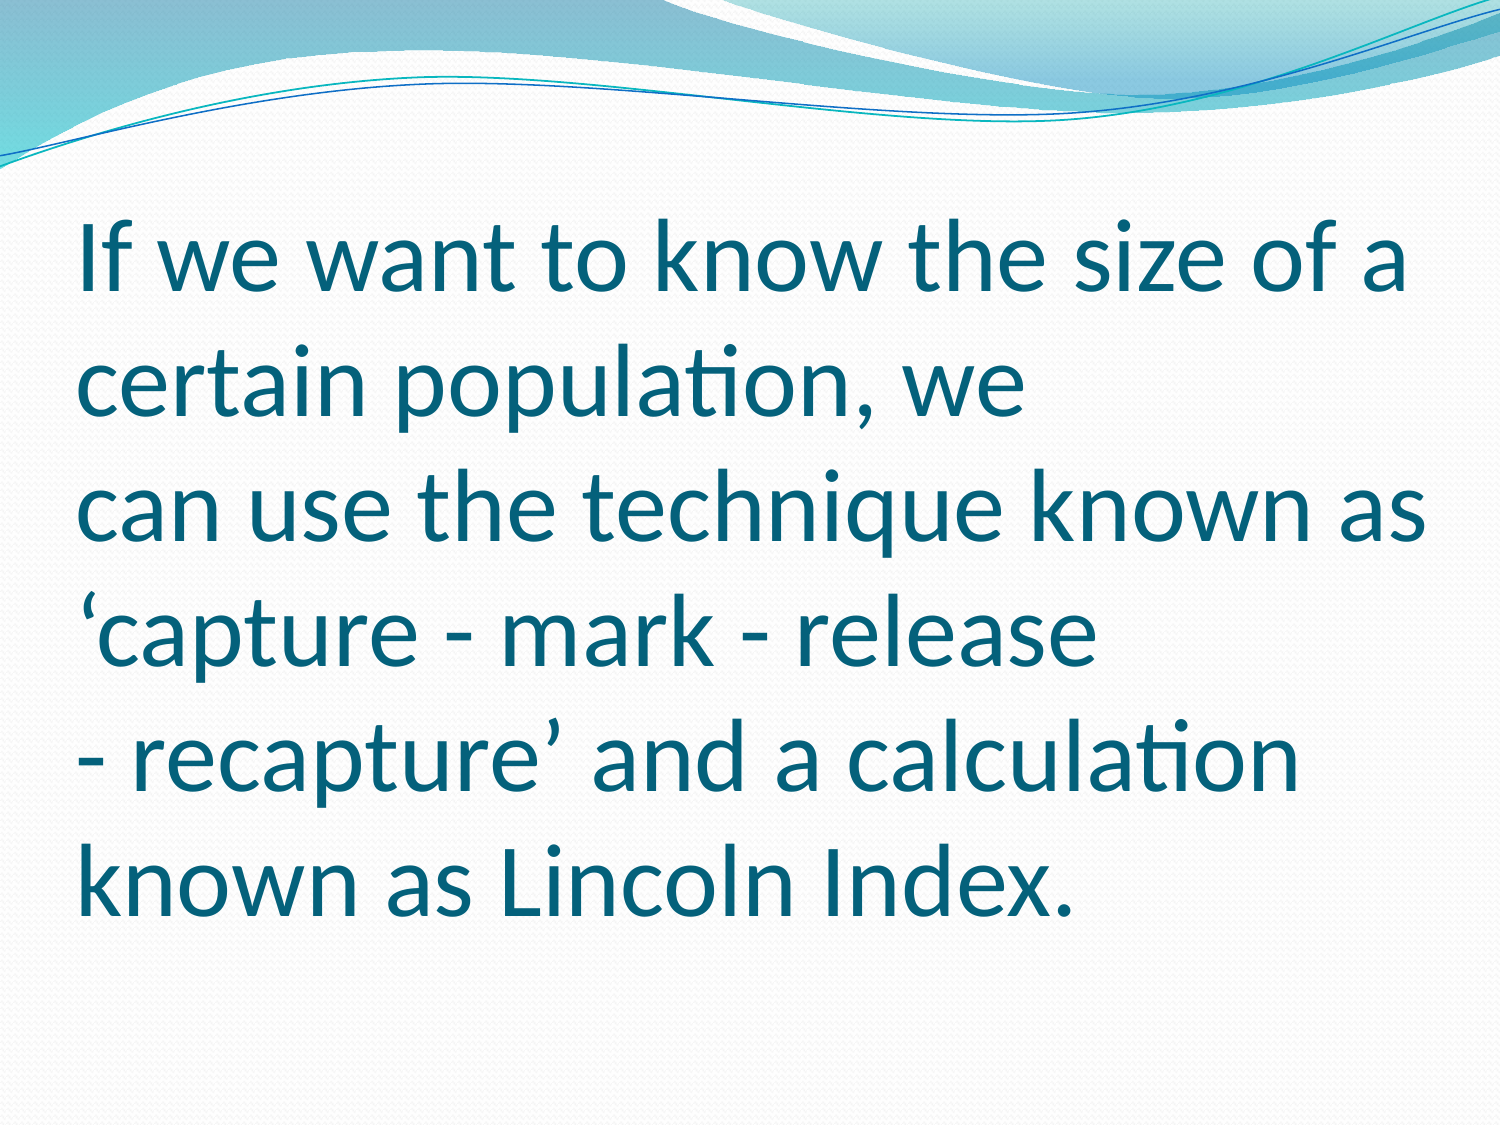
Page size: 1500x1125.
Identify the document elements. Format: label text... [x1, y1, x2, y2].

title If we want to know the size of a certain population, we can use the technique known as ‘capture - mark - release - recapture’ and a calculation known as Lincoln Index. [75, 115, 1438, 938]
